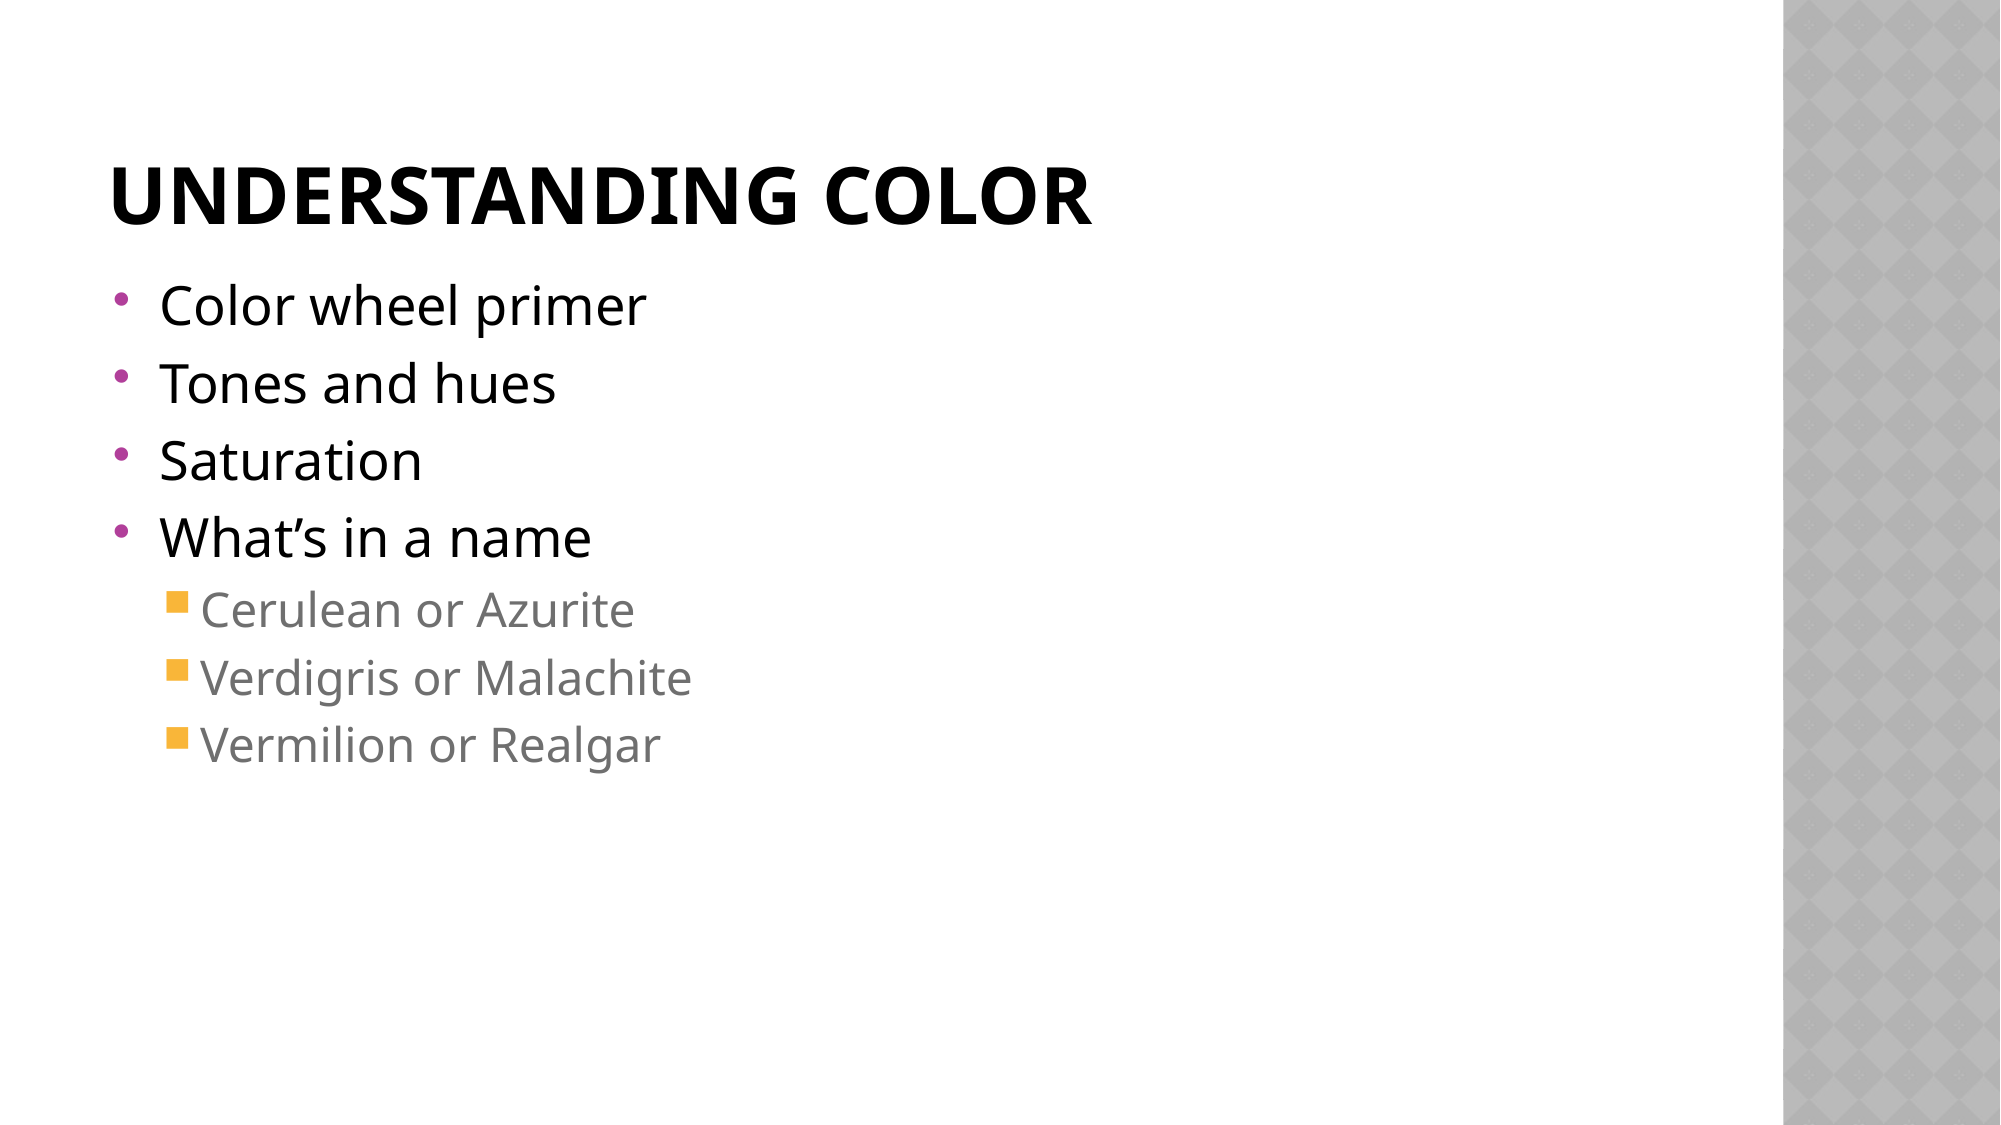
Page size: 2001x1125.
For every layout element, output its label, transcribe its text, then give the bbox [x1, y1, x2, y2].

list Color wheel primer Tones and hues Saturation What’s in a name Cerulean or Azurite Verdigris or Malachite Vermilion or Realgar [99, 264, 1684, 1059]
title Understanding Color [99, 52, 1684, 240]
